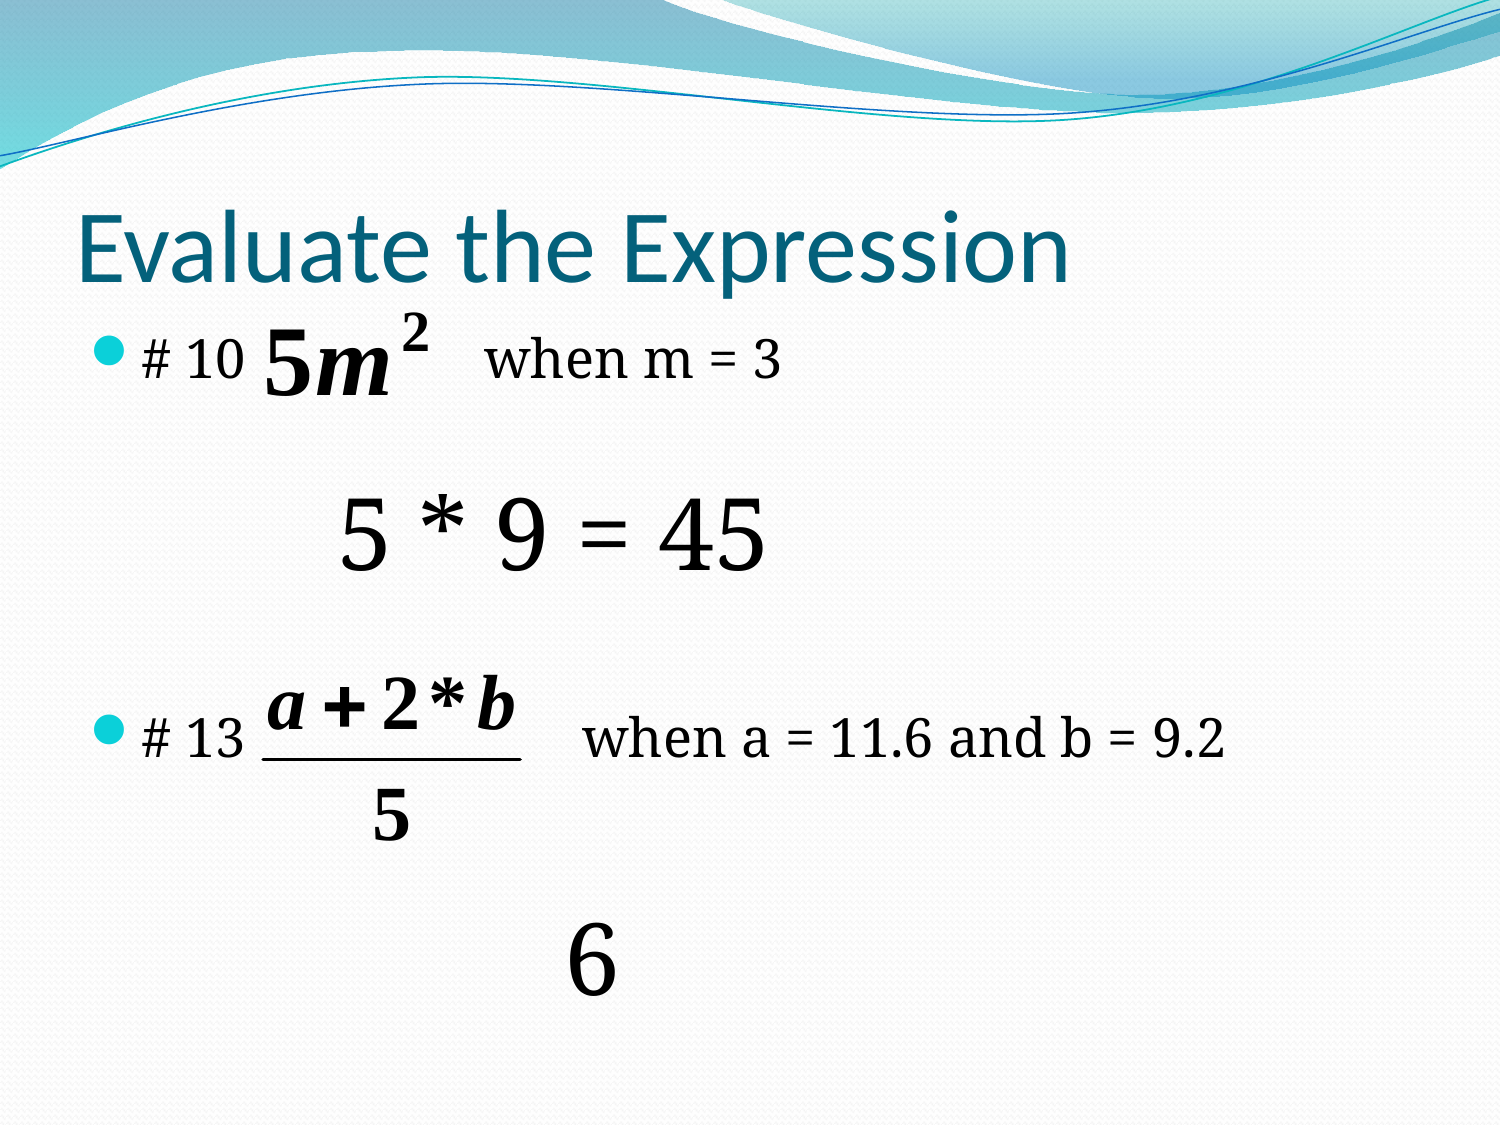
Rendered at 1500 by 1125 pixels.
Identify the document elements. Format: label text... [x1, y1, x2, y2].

text_box [0, 0, 1500, 75]
list # 10 when m = 3 # 13 when a = 11.6 and b = 9.2 [75, 317, 1425, 1038]
text_box 6 [549, 888, 636, 1023]
text_box [732, 97, 768, 140]
text_box 5 * 9 = 45 [322, 463, 787, 598]
title Evaluate the Expression [75, 115, 1425, 303]
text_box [249, 649, 537, 859]
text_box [249, 287, 451, 421]
